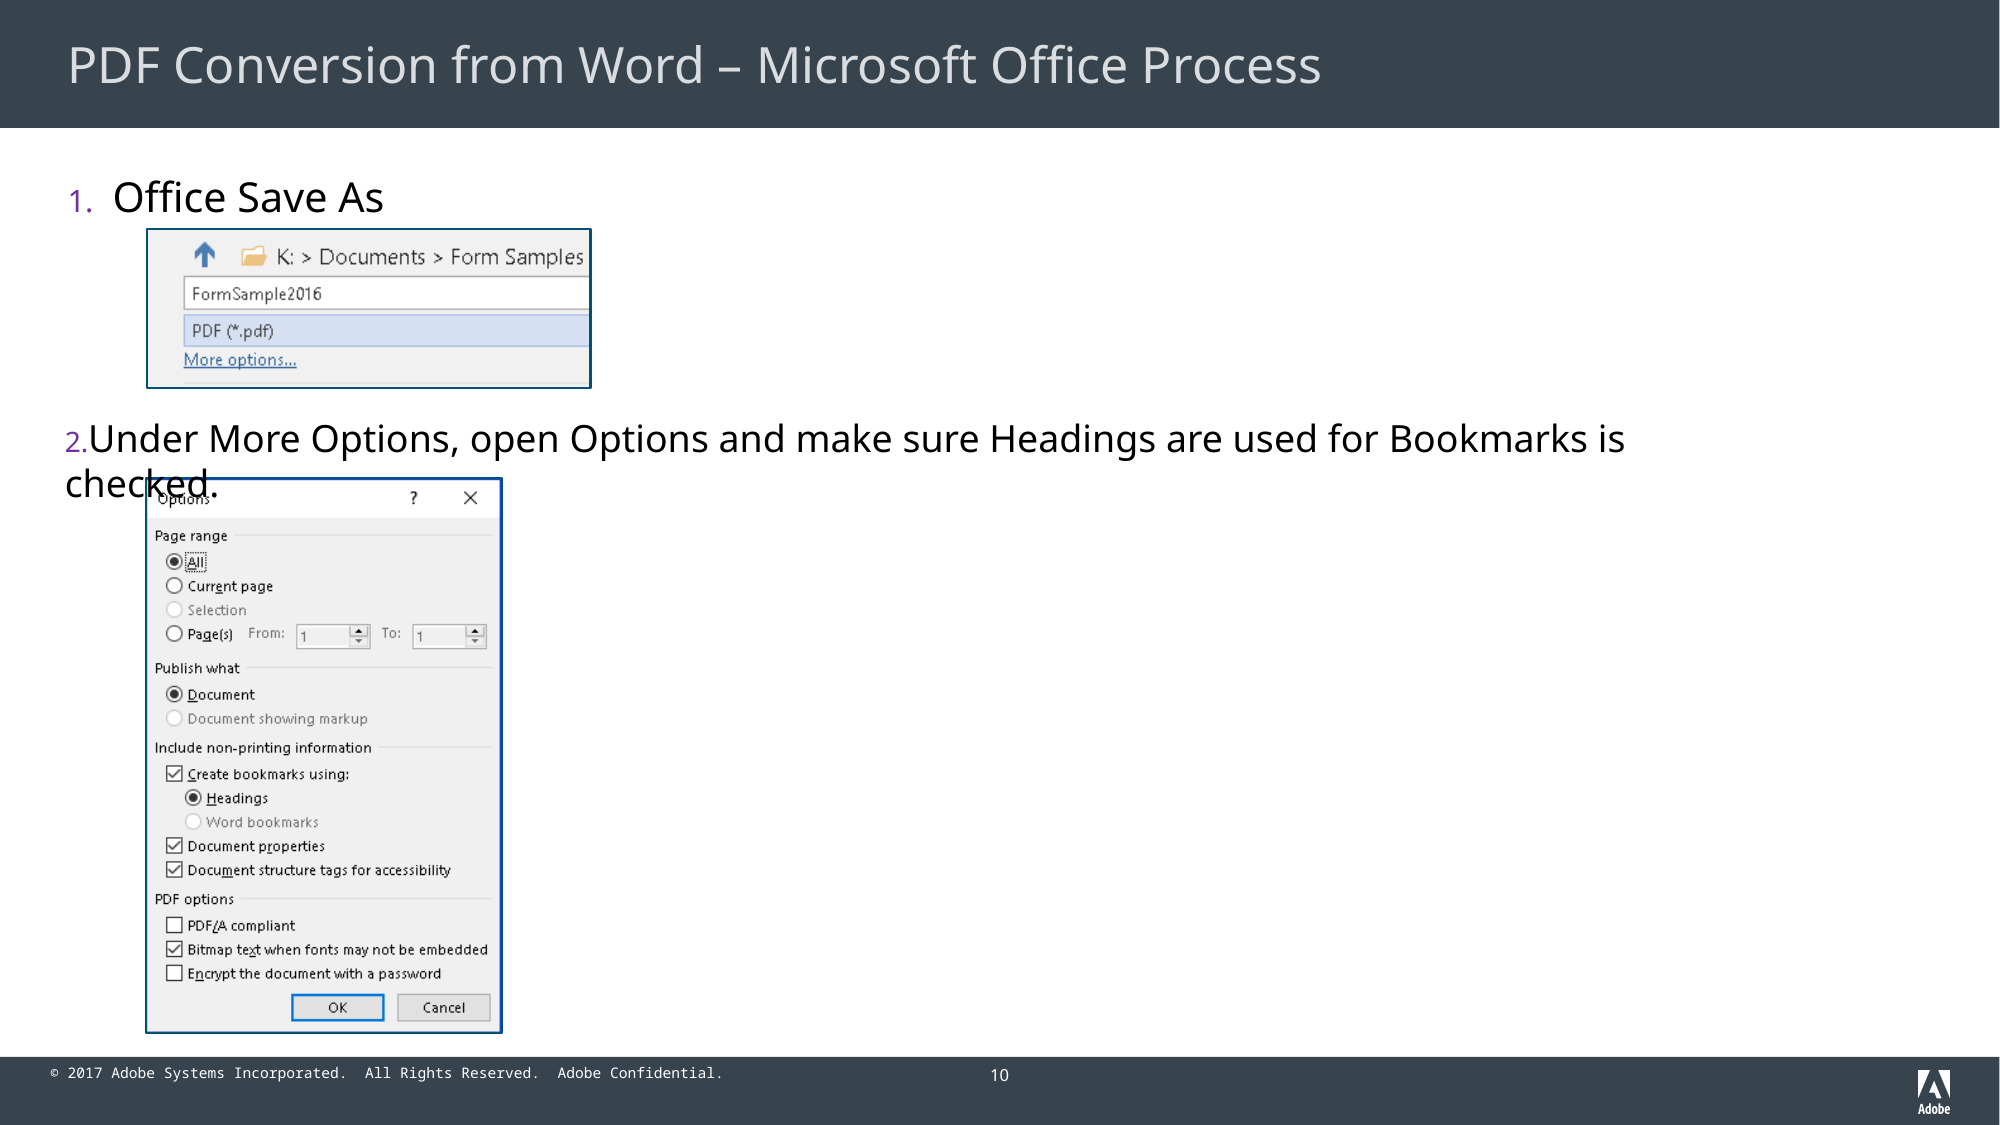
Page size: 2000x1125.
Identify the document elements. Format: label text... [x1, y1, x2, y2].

text_box Under More Options, open Options and make sure Headings are used for Bookmarks is checked. [49, 407, 1649, 513]
picture [149, 231, 588, 386]
picture [148, 479, 500, 1031]
slide_number 10 [916, 1062, 1083, 1091]
picture [1918, 1070, 1950, 1114]
list Office Save As [49, 162, 776, 230]
title PDF Conversion from Word – Microsoft Office Process [49, 30, 1950, 98]
